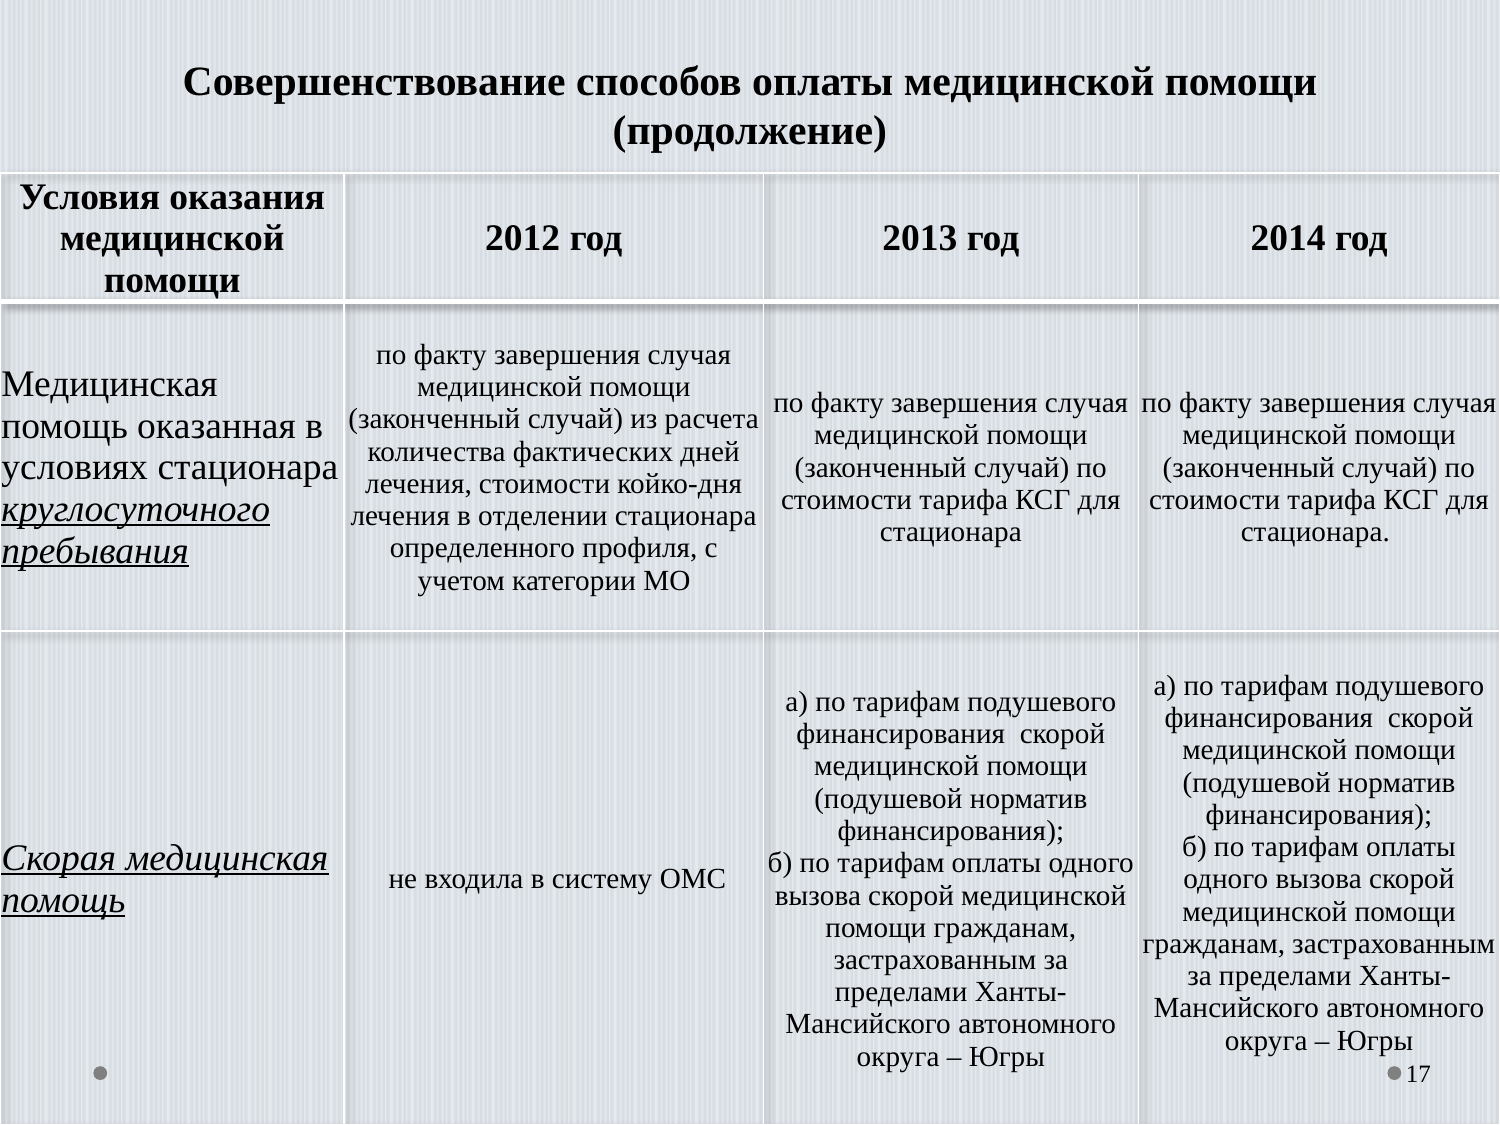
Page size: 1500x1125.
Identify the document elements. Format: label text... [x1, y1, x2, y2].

table_cell не входила в систему ОМС [345, 632, 763, 1124]
table_cell Медицинская помощь оказанная в условиях стационара круглосуточного пребывания [1, 304, 343, 630]
table_cell а) по тарифам подушевого финансирования скорой медицинской помощи (подушевой норматив финансирования); б) по тарифам оплаты одного вызова скорой медицинской помощи гражданам, застрахованным за пределами Ханты-Мансийского автономного округа – Югры [764, 632, 1138, 1124]
table_header 2012 год [345, 174, 763, 299]
table_header 2014 год [1139, 174, 1499, 299]
slide_number 17 [1401, 1042, 1494, 1103]
table_cell а) по тарифам подушевого финансирования скорой медицинской помощи (подушевой норматив финансирования); б) по тарифам оплаты одного вызова скорой медицинской помощи гражданам, застрахованным за пределами Ханты-Мансийского автономного округа – Югры [1139, 632, 1499, 1124]
table_cell по факту завершения случая медицинской помощи (законченный случай) по стоимости тарифа КСГ для стационара. [1139, 304, 1499, 630]
table_cell Скорая медицинская помощь [1, 632, 343, 1124]
table_cell по факту завершения случая медицинской помощи (законченный случай) по стоимости тарифа КСГ для стационара [764, 304, 1138, 630]
table_header Условия оказания медицинской помощи [1, 174, 343, 299]
table_header 2013 год [764, 174, 1138, 299]
title Совершенствование способов оплаты медицинской помощи (продолжение) [99, 45, 1400, 161]
table_cell по факту завершения случая медицинской помощи (законченный случай) из расчета количества фактических дней лечения, стоимости койко-дня лечения в отделении стационара определенного профиля, с учетом категории МО [345, 304, 763, 630]
